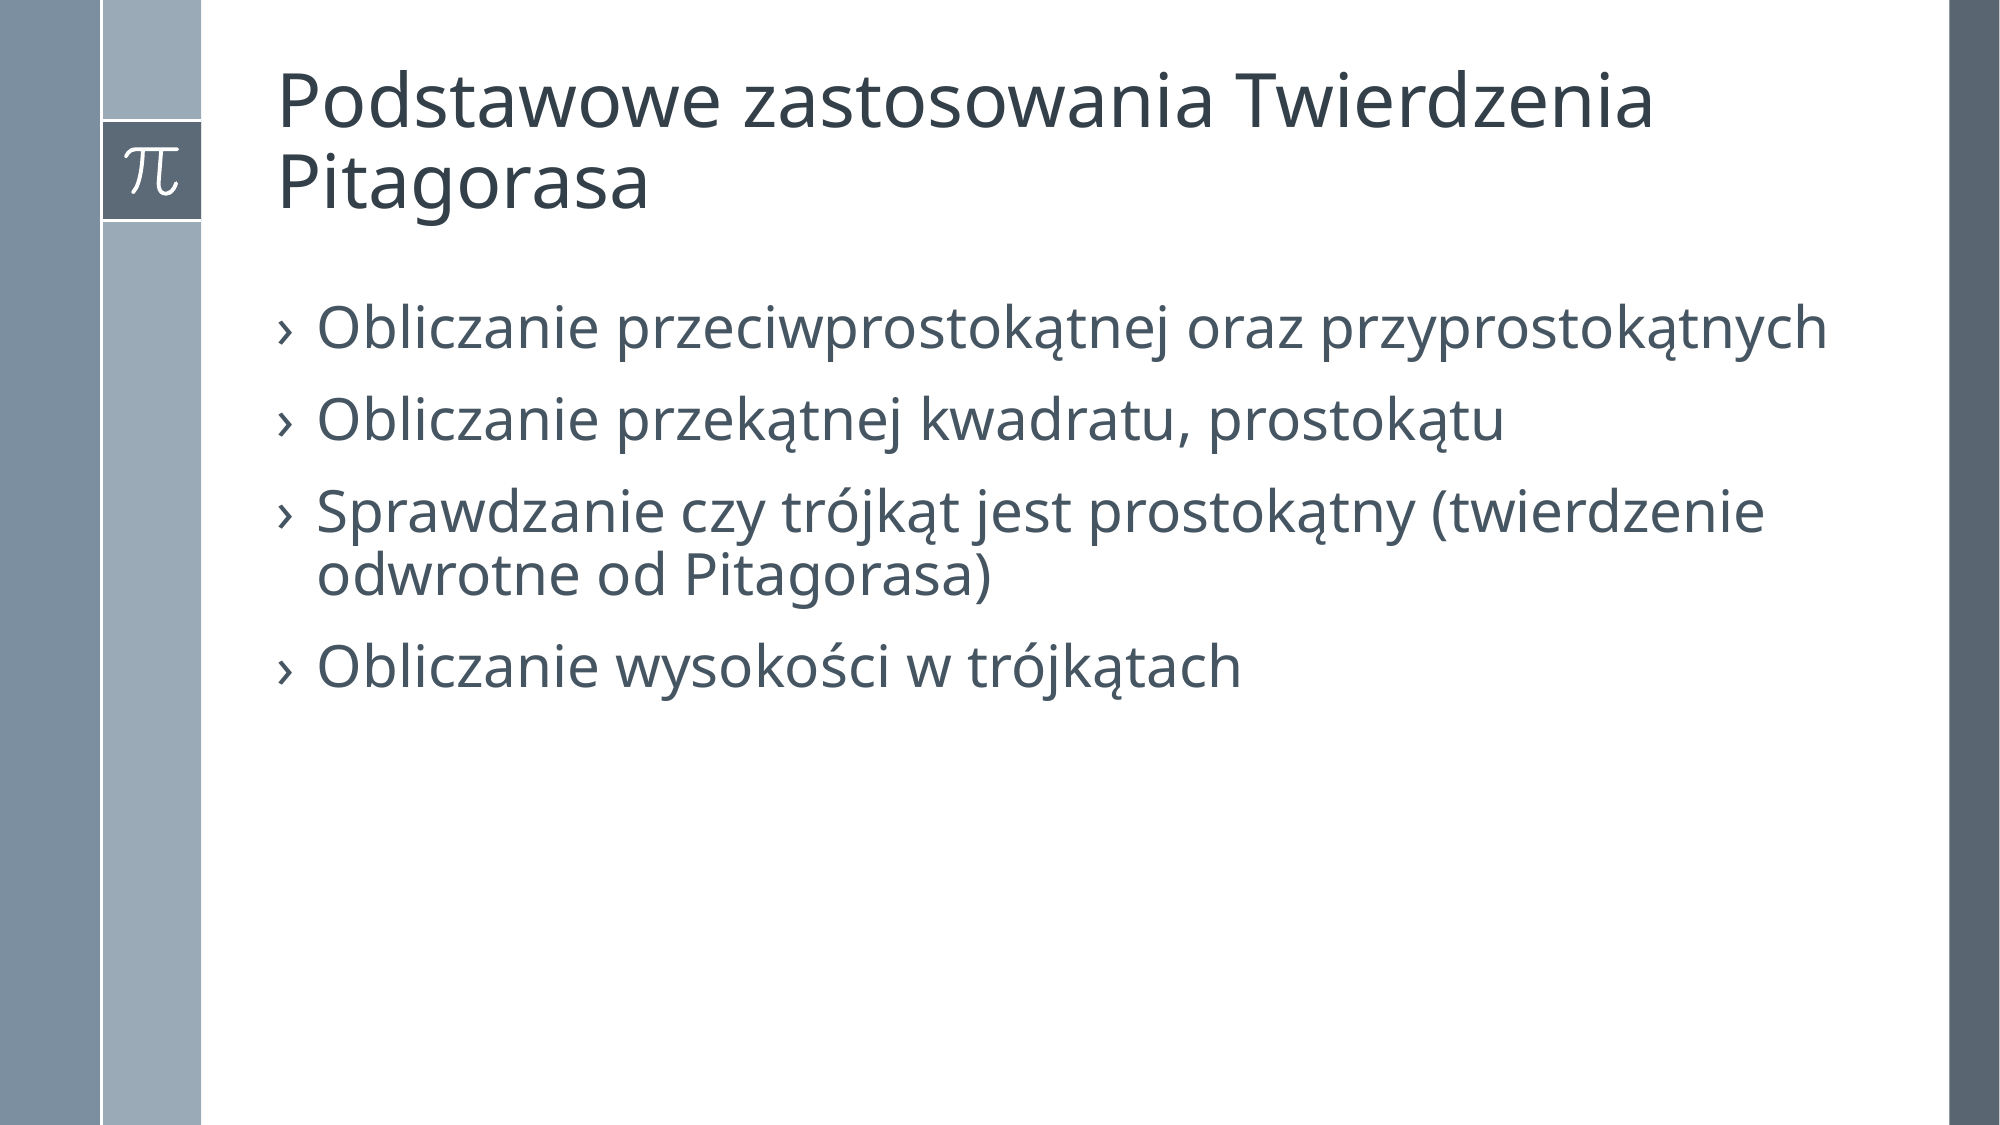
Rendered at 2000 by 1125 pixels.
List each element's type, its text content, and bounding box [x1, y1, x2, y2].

list Obliczanie przeciwprostokątnej oraz przyprostokątnych Obliczanie przekątnej kwadratu, prostokątu Sprawdzanie czy trójkąt jest prostokątny (twierdzenie odwrotne od Pitagorasa) Obliczanie wysokości w trójkątach [261, 290, 1867, 1041]
title Podstawowe zastosowania Twierdzenia Pitagorasa [261, 29, 1867, 233]
